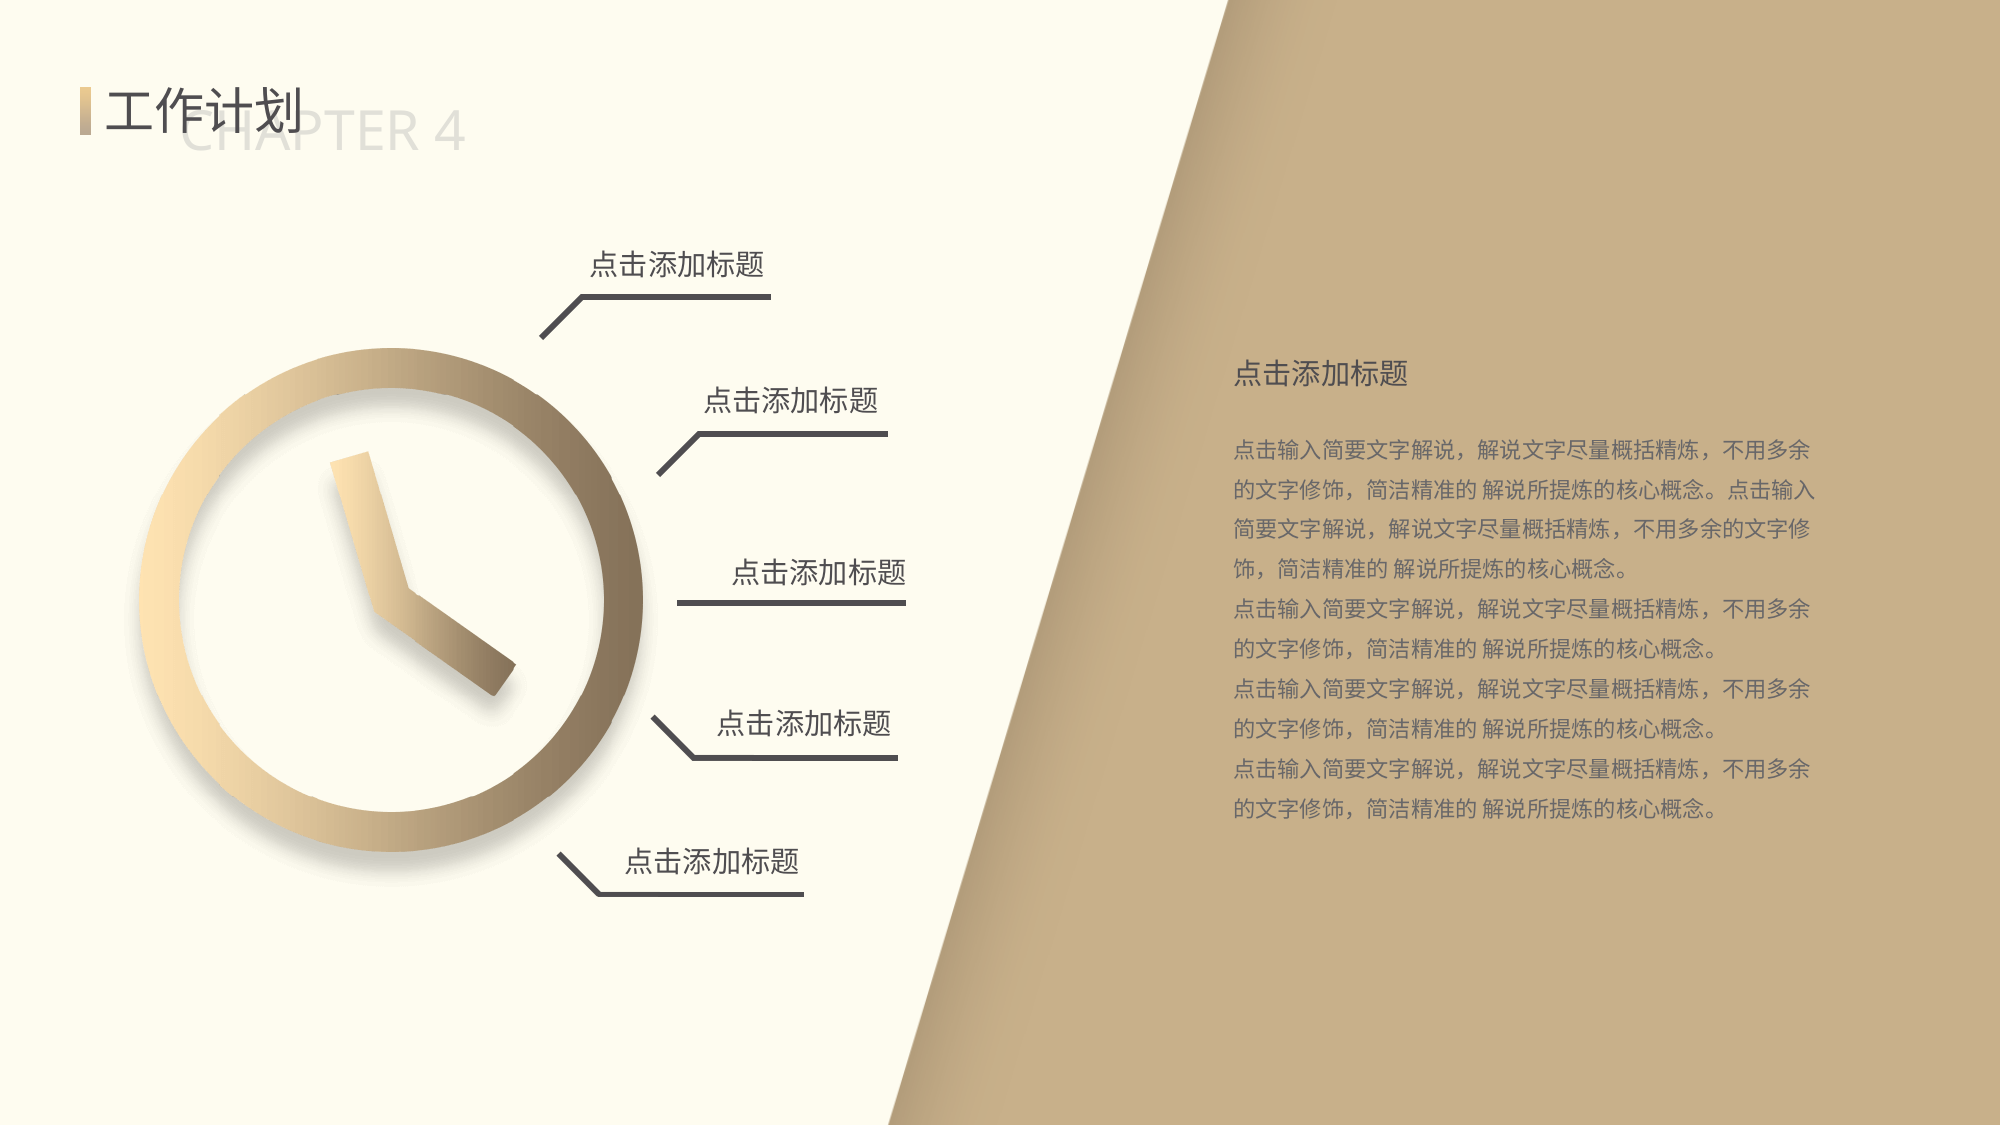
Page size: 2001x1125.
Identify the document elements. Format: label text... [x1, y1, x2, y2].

text_box 工作计划 [89, 72, 320, 147]
picture [121, 0, 2000, 1125]
text_box 点击添加标题 [574, 239, 792, 289]
picture [80, 87, 91, 136]
text_box CHAPTER 4 [164, 87, 482, 170]
